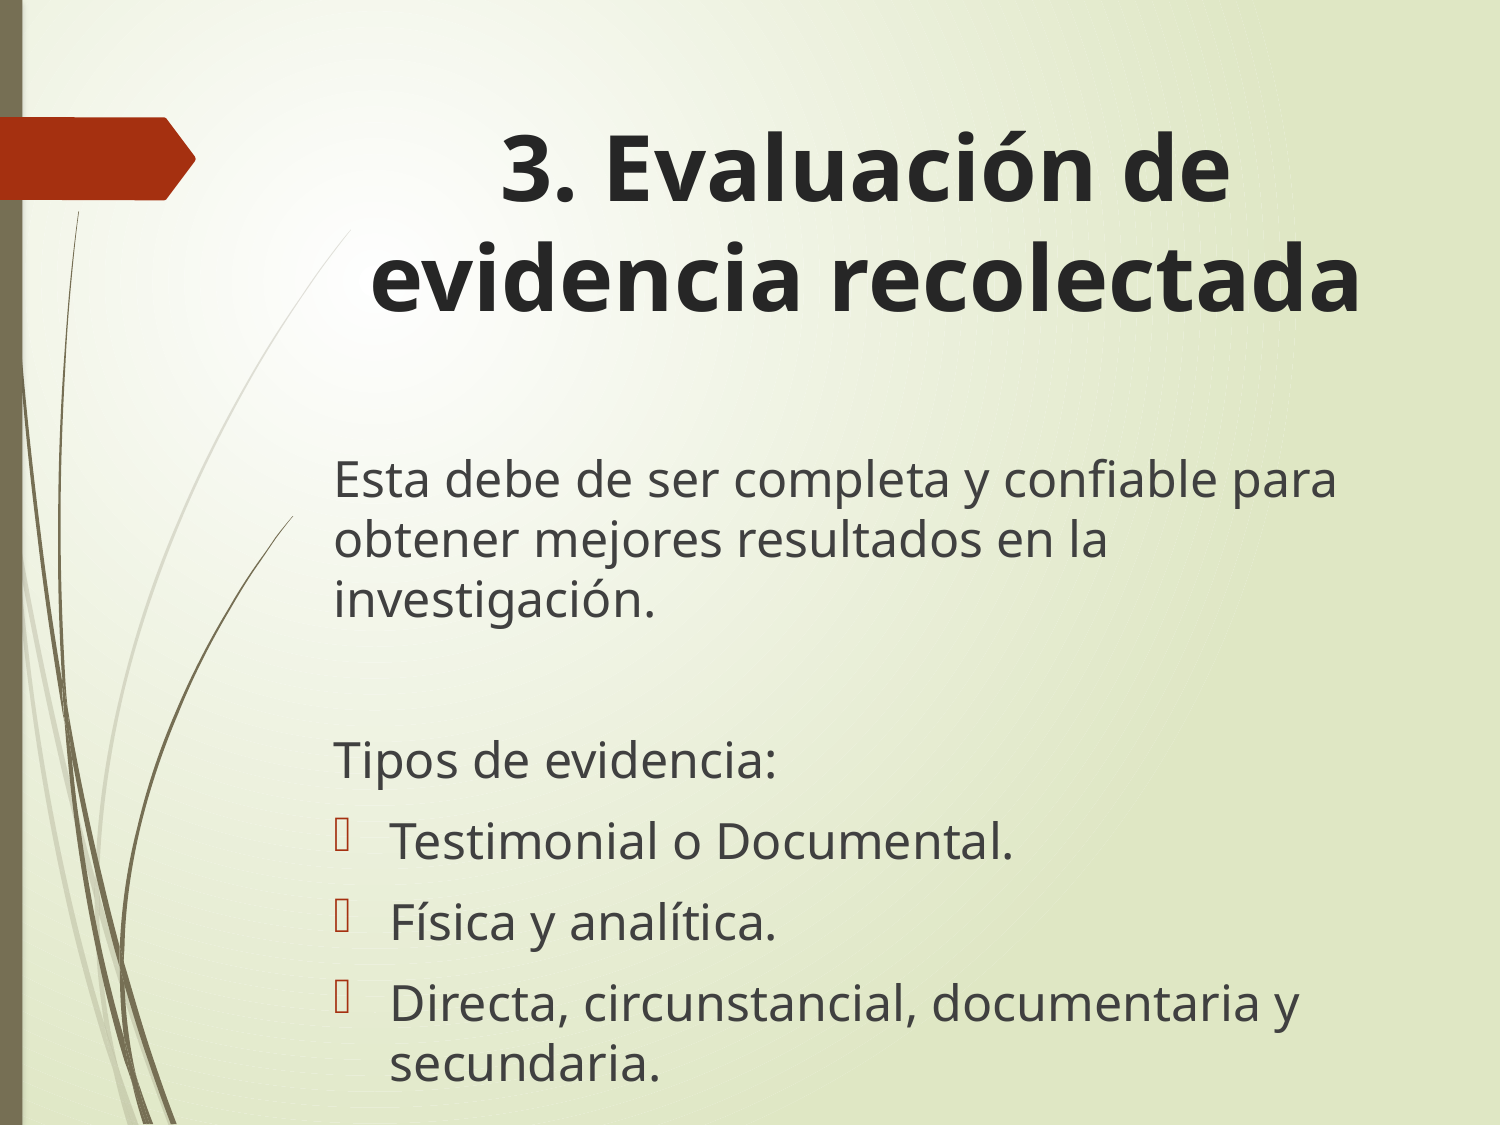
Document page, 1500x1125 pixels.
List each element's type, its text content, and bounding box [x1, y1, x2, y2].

title 3. Evaluación de evidencia recolectada [319, 102, 1416, 313]
list Esta debe de ser completa y confiable para obtener mejores resultados en la investigación. Tipos de evidencia: Testimonial o Documental. Física y analítica. Directa, circunstancial, documentaria y secundaria. [318, 439, 1416, 1019]
